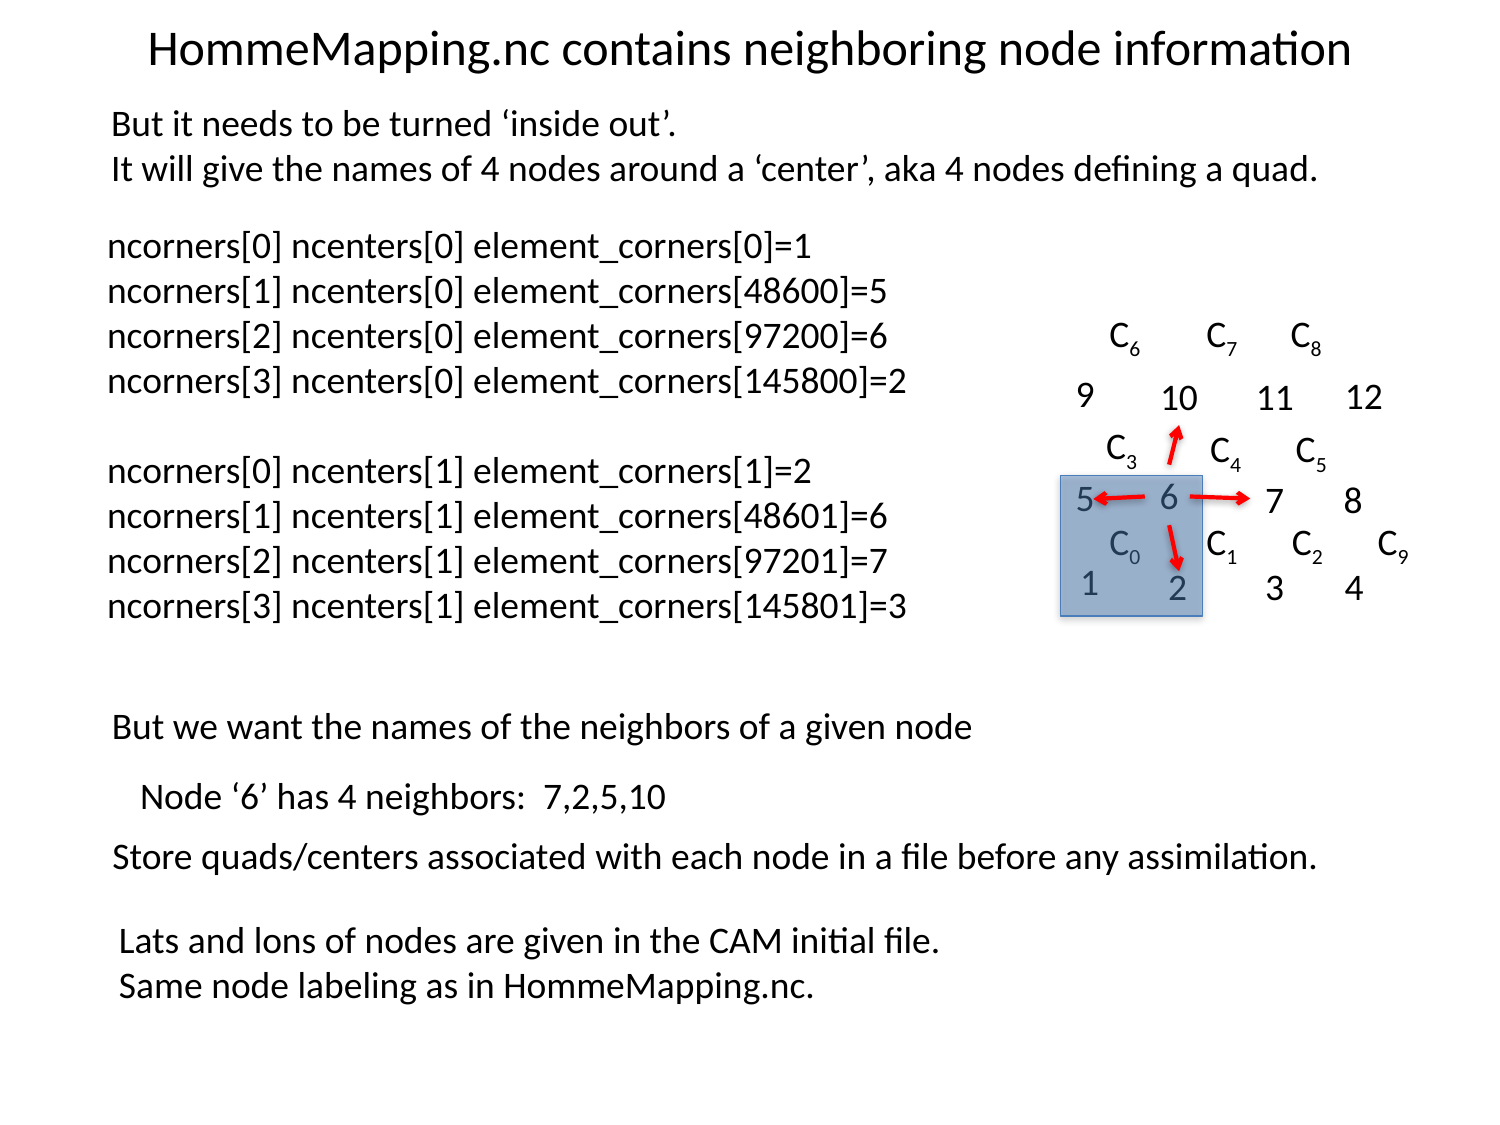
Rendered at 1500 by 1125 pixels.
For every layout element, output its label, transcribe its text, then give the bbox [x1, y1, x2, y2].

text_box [1060, 301, 1426, 617]
text_box But we want the names of the neighbors of a given node [97, 694, 989, 755]
text_box Node ‘6’ has 4 neighbors: 7,2,5,10 [125, 764, 682, 824]
title HommeMapping.nc contains neighboring node information [75, 0, 1425, 92]
text_box ncorners[0] ncenters[0] element_corners[0]=1 ncorners[1] ncenters[0] element_corners[48600]=5 ncorners[2] ncenters[0] element_corners[97200]=6 ncorners[3] ncenters[0] element_corners[145800]=2 ncorners[0] ncenters[1] element_corners[1]=2 ncorners[1] ncenters[1] element_corners[48601]=6 ncorners[2] ncenters[1] element_corners[97201]=7 ncorners[3] ncenters[1] element_corners[145801]=3 [92, 214, 1125, 634]
text_box Store quads/centers associated with each node in a file before any assimilation. [97, 824, 1334, 885]
text_box But it needs to be turned ‘inside out’. It will give the names of 4 nodes around a ‘center’, aka 4 nodes defining a quad. [96, 91, 1336, 196]
text_box Lats and lons of nodes are given in the CAM initial file. Same node labeling as in HommeMapping.nc. [104, 908, 957, 1014]
